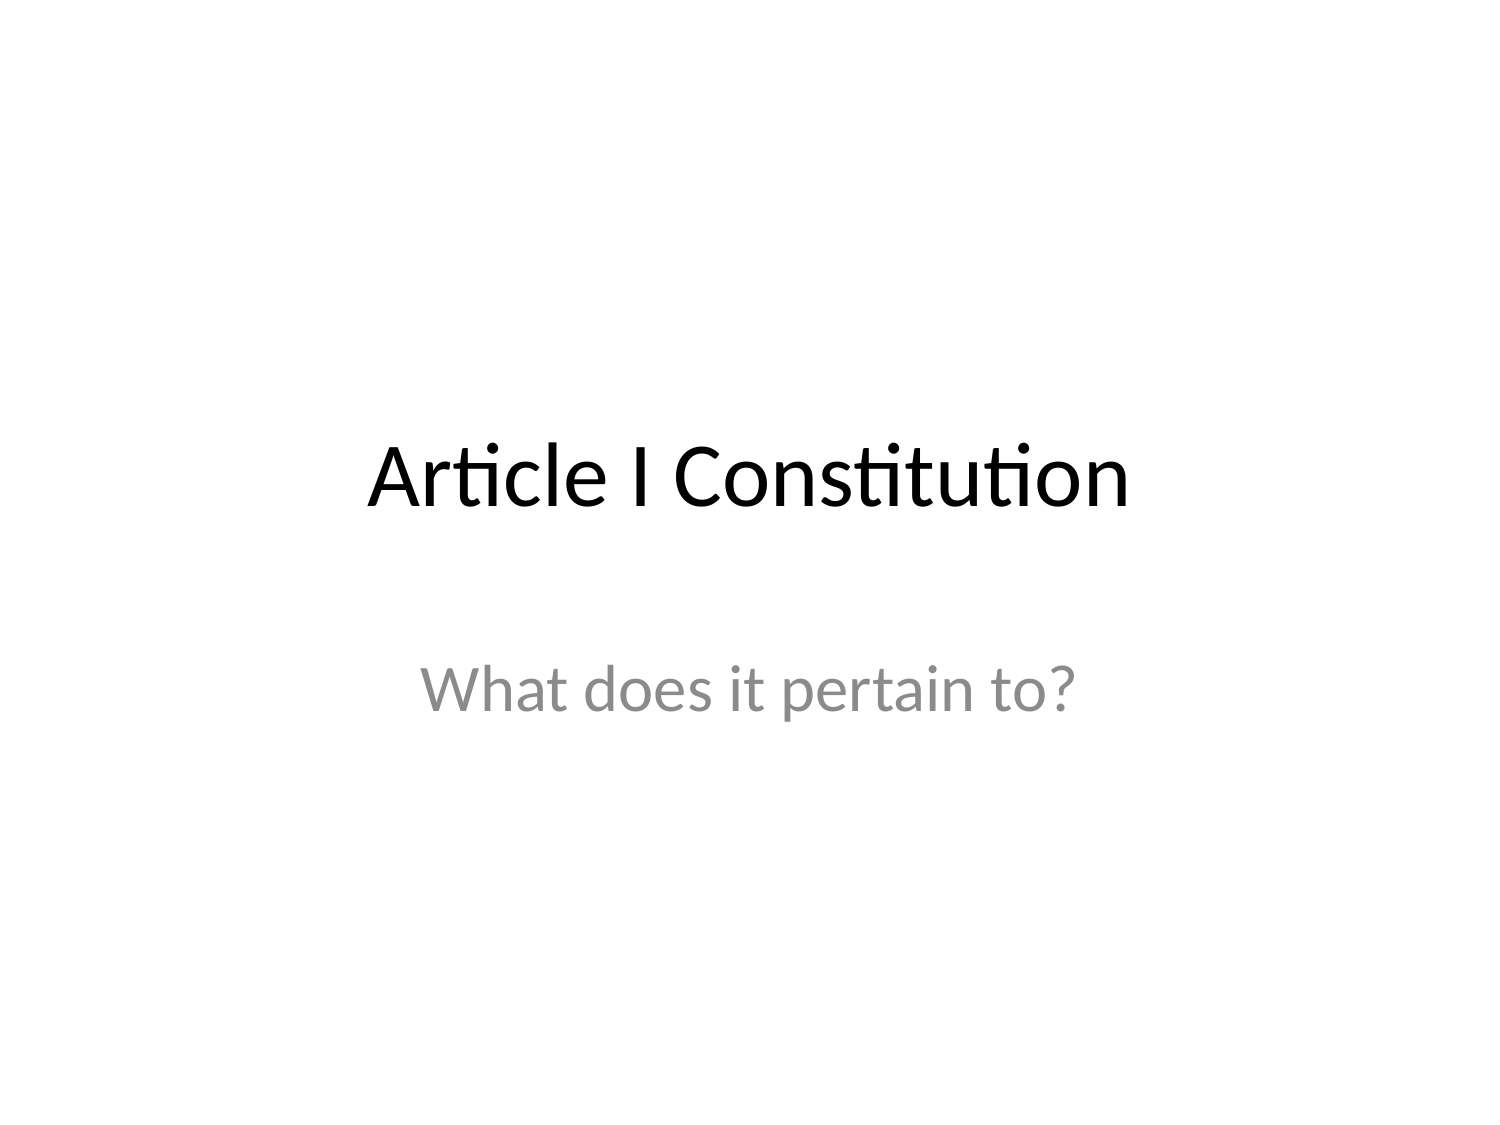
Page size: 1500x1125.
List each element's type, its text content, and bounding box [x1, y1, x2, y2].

title Article I Constitution [112, 349, 1388, 591]
subtitle What does it pertain to? [225, 637, 1275, 925]
